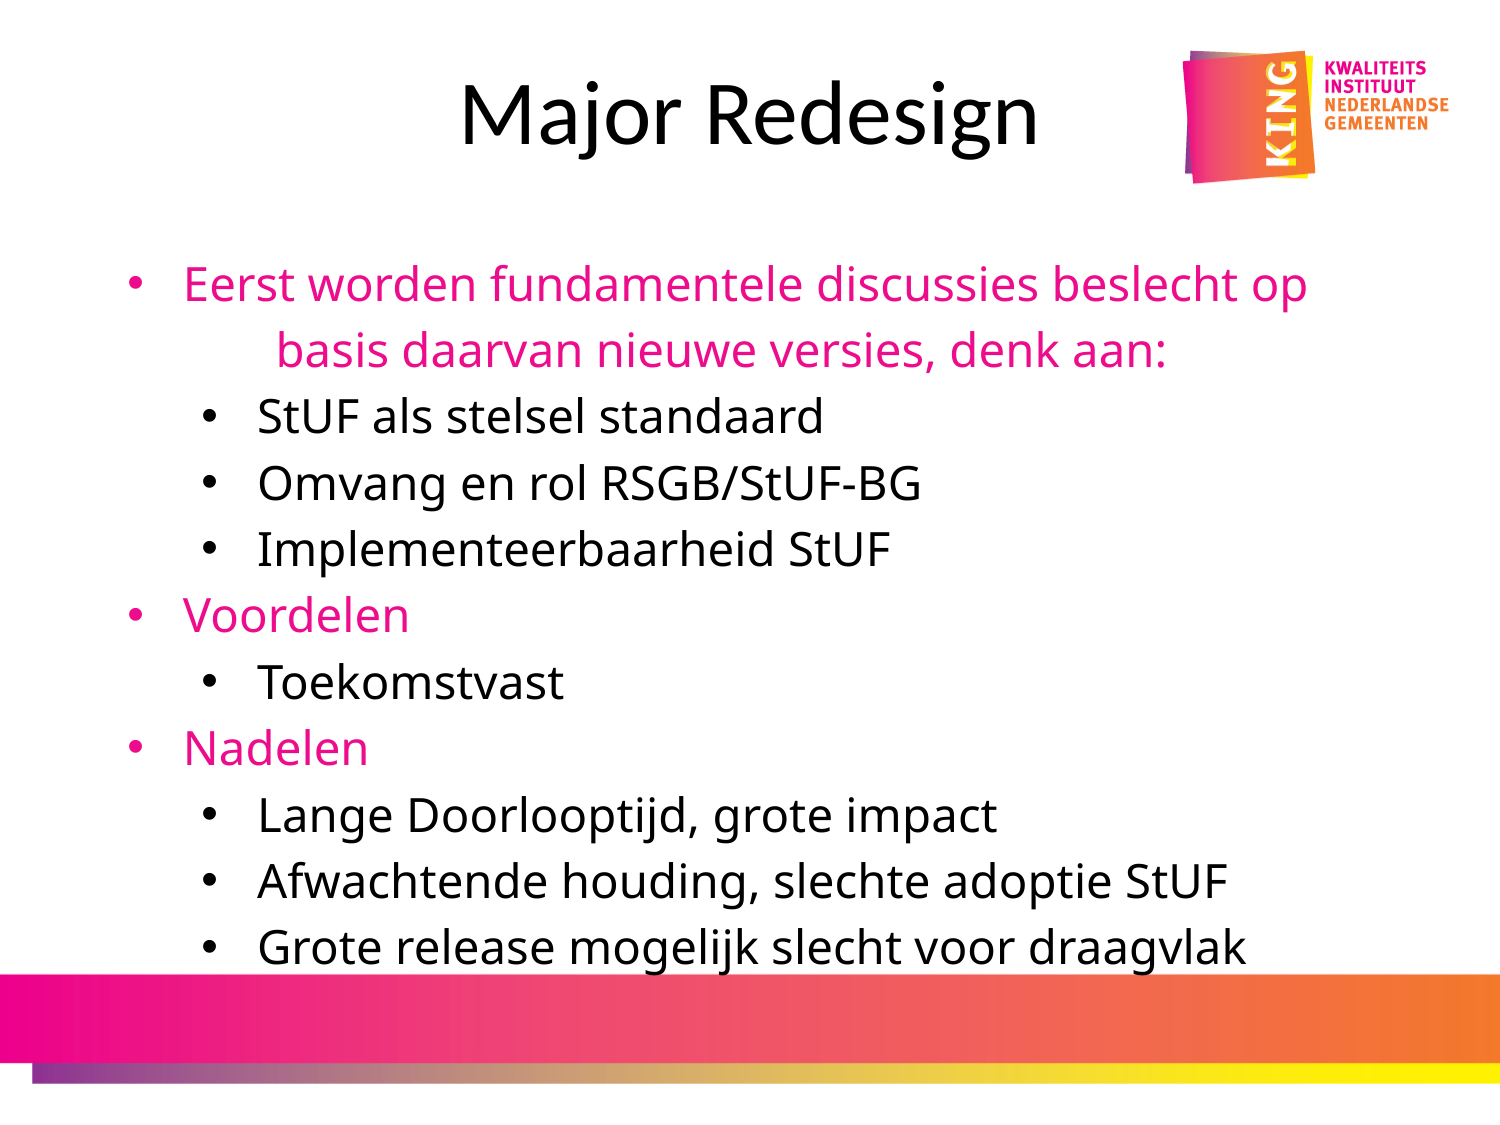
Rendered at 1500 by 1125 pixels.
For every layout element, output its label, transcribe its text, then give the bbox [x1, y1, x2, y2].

list Eerst worden fundamentele discussies beslecht op basis daarvan nieuwe versies, denk aan: StUF als stelsel standaard Omvang en rol RSGB/StUF-BG Implementeerbaarheid StUF Voordelen Toekomstvast Nadelen Lange Doorlooptijd, grote impact Afwachtende houding, slechte adoptie StUF Grote release mogelijk slecht voor draagvlak [112, 246, 1500, 989]
picture [0, 0, 1500, 1125]
title Major Redesign [75, 45, 1425, 233]
